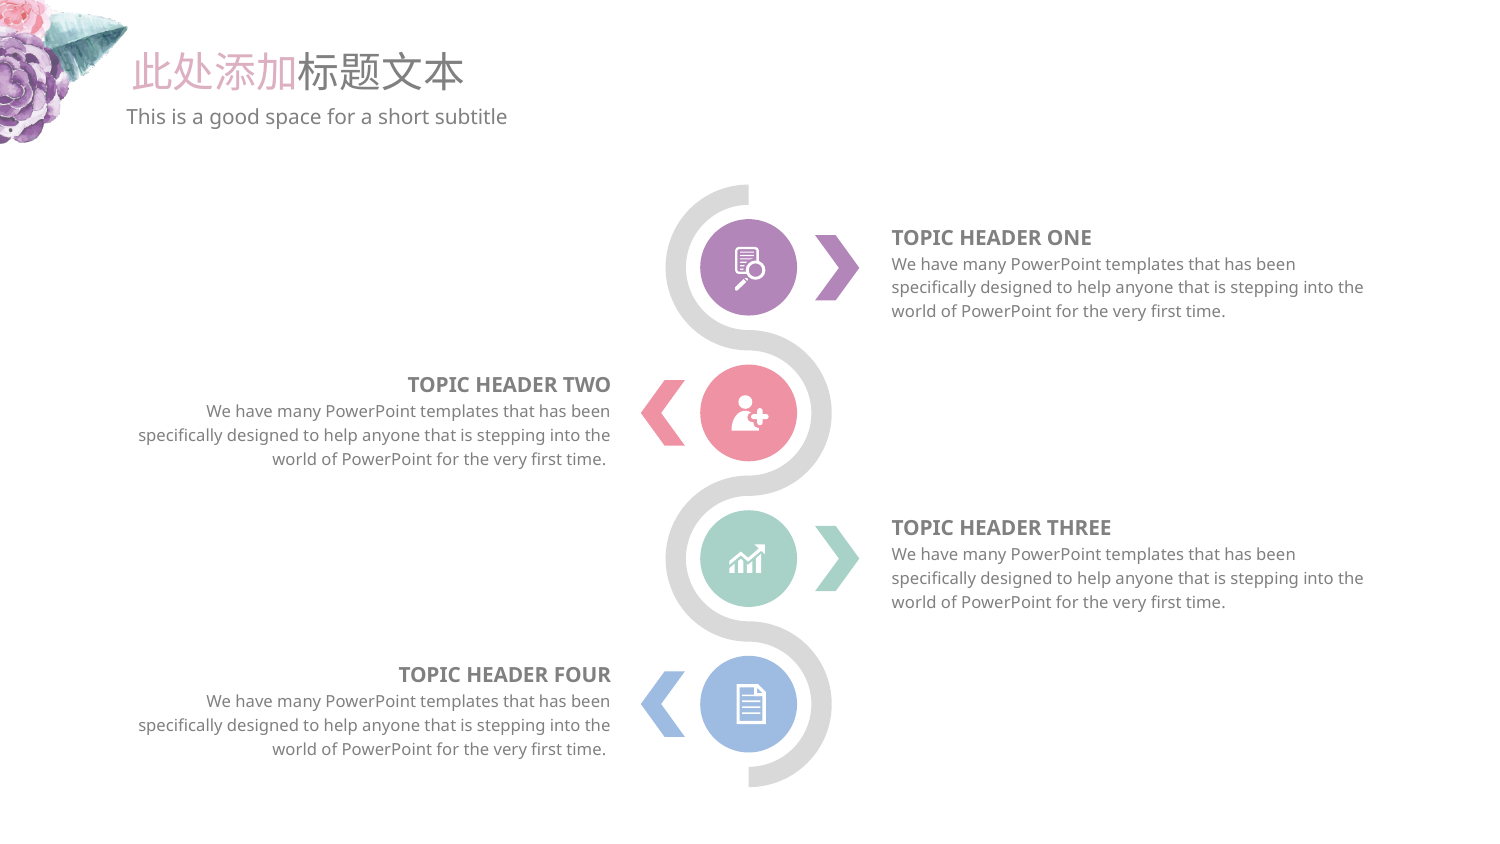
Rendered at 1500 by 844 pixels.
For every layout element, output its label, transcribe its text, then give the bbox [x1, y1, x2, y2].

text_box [736, 683, 767, 725]
text_box [815, 235, 860, 301]
picture [0, 0, 128, 144]
text_box [665, 184, 832, 788]
text_box TOPIC HEADER ONE We have many PowerPoint templates that has been specifically designed to help anyone that is stepping into the world of PowerPoint for the very first time. [891, 219, 1376, 322]
text_box 此处添加标题文本 [132, 45, 587, 96]
text_box TOPIC HEADER THREE We have many PowerPoint templates that has been specifically designed to help anyone that is stepping into the world of PowerPoint for the very first time. [891, 509, 1376, 612]
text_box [731, 394, 769, 431]
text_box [729, 544, 766, 574]
text_box TOPIC HEADER TWO We have many PowerPoint templates that has been specifically designed to help anyone that is stepping into the world of PowerPoint for the very first time. [126, 366, 612, 469]
text_box [815, 525, 860, 592]
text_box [734, 246, 767, 292]
text_box [700, 219, 798, 316]
text_box [640, 671, 685, 737]
text_box [700, 655, 798, 753]
text_box [700, 510, 798, 607]
text_box [700, 364, 798, 462]
text_box [640, 380, 685, 446]
text_box TOPIC HEADER FOUR We have many PowerPoint templates that has been specifically designed to help anyone that is stepping into the world of PowerPoint for the very first time. [126, 657, 612, 759]
text_box This is a good space for a short subtitle [132, 95, 523, 136]
